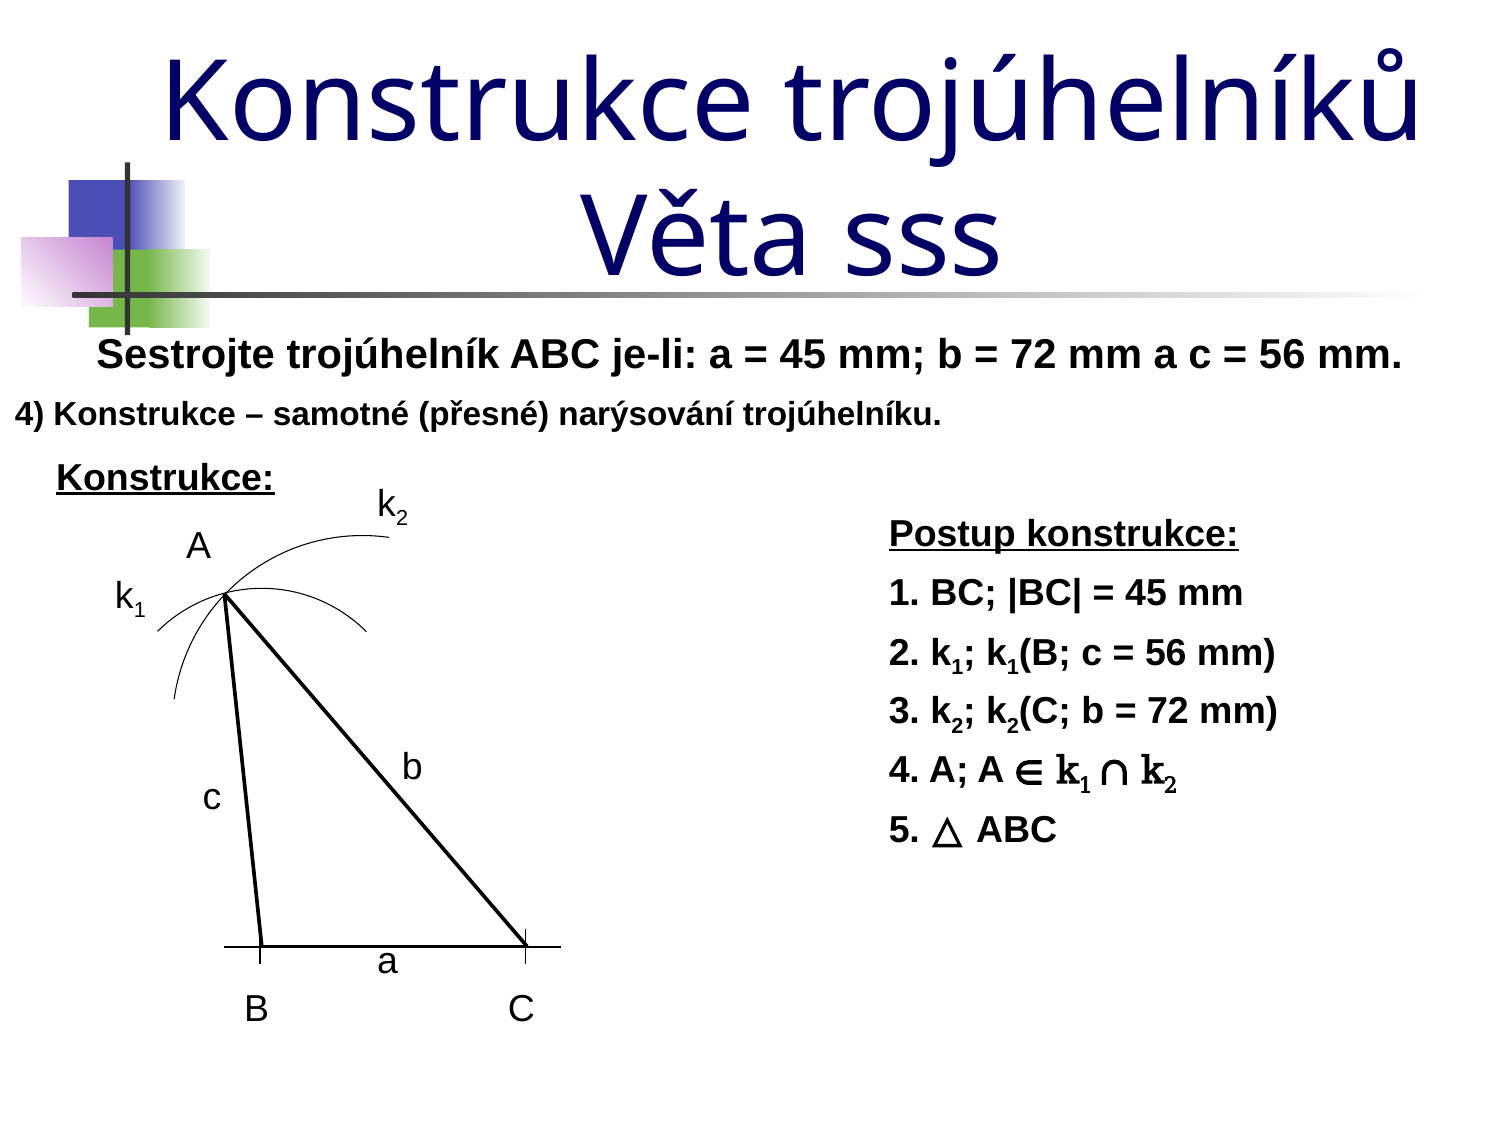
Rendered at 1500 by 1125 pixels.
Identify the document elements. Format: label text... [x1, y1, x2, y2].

text_box 5. △ ABC [873, 797, 1447, 857]
text_box Konstrukce: [41, 445, 614, 506]
text_box 3. k2; k2(C; b = 72 mm) [873, 679, 1447, 745]
text_box 4. A; A ∈ k1 ∩ k2 [874, 738, 1219, 797]
text_box 1. BC; |BC| = 45 mm [873, 562, 1447, 620]
text_box C [493, 977, 561, 1037]
text_box a [362, 957, 434, 989]
text_box B [229, 977, 298, 1037]
text_box 2. k1; k1(B; c = 56 mm) [873, 620, 1447, 679]
text_box Konstrukce trojúhelníků Věta sss [115, 42, 1471, 283]
text_box A [171, 513, 239, 574]
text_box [224, 593, 528, 947]
text_box [157, 593, 222, 658]
text_box Sestrojte trojúhelník ABC je-li: a = 45 mm; b = 72 mm a c = 56 mm. [0, 319, 1500, 384]
text_box [174, 601, 218, 706]
text_box k2 [362, 471, 434, 538]
text_box c [187, 764, 218, 825]
text_box Postup konstrukce: [873, 501, 1447, 562]
text_box [228, 535, 389, 592]
text_box 4) Konstrukce – samotné (přesné) narýsování trojúhelníku. [0, 384, 1500, 440]
text_box k1 [100, 563, 172, 630]
